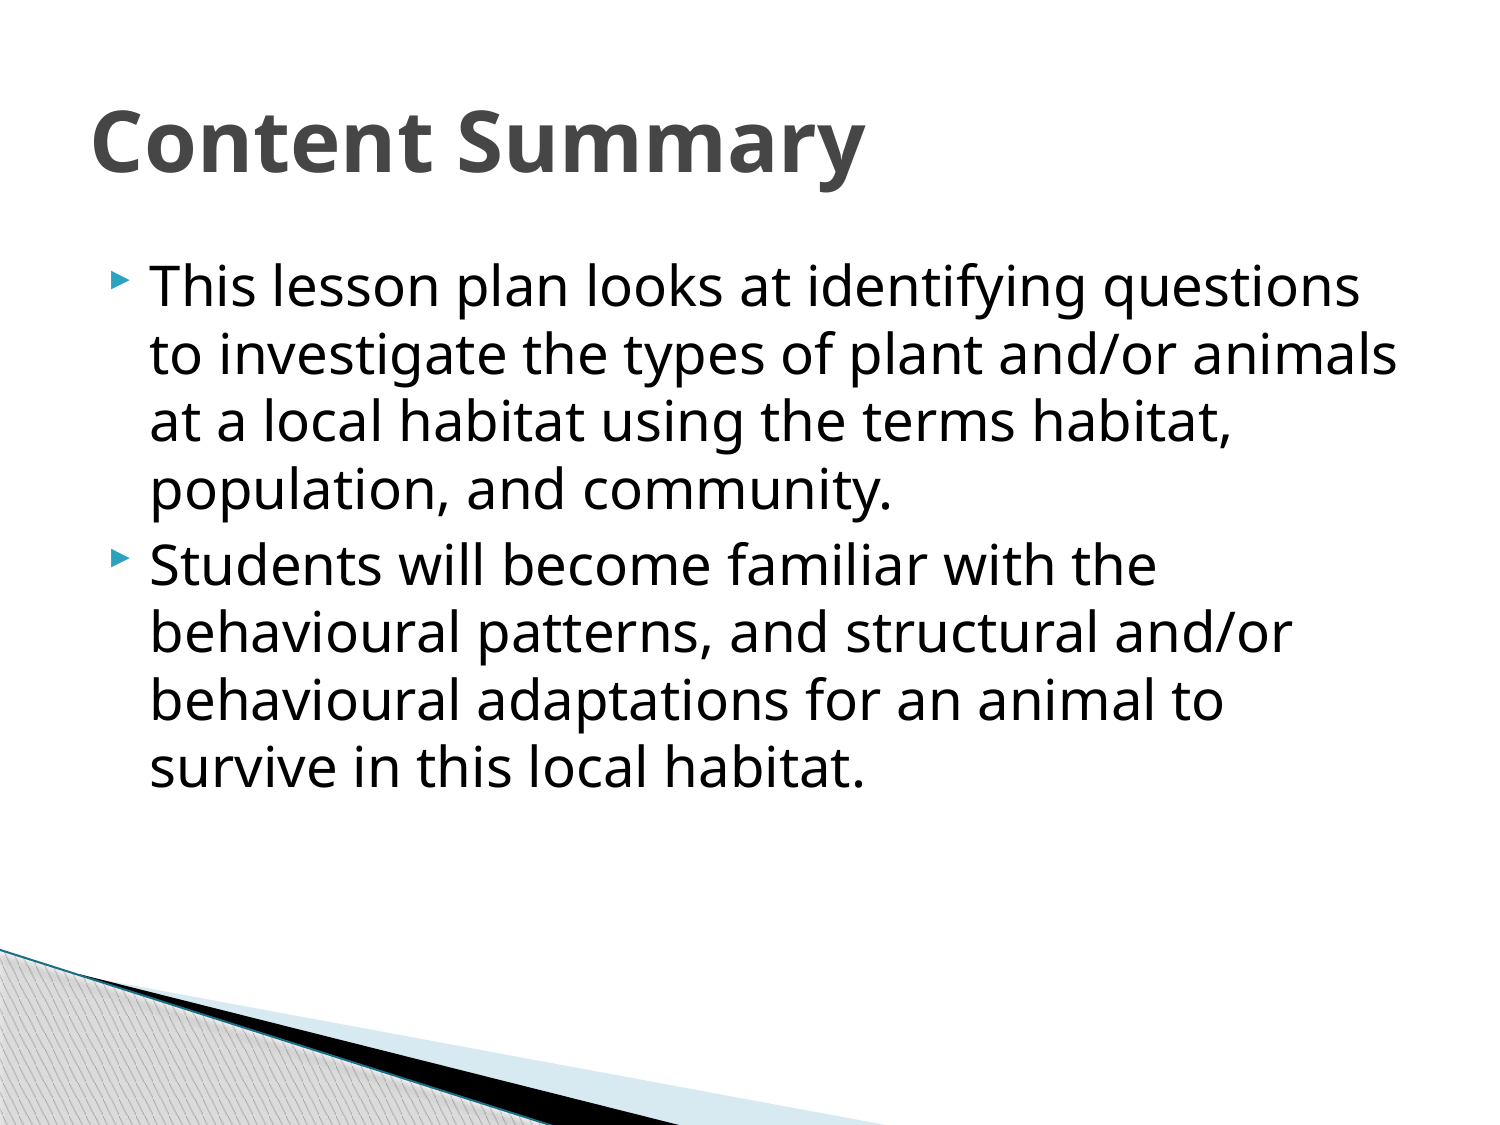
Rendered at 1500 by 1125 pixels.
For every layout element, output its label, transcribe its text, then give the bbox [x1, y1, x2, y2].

list This lesson plan looks at identifying questions to investigate the types of plant and/or animals at a local habitat using the terms habitat, population, and community. Students will become familiar with the behavioural patterns, and structural and/or behavioural adaptations for an animal to survive in this local habitat. [74, 242, 1426, 986]
title Content Summary [75, 45, 1425, 233]
